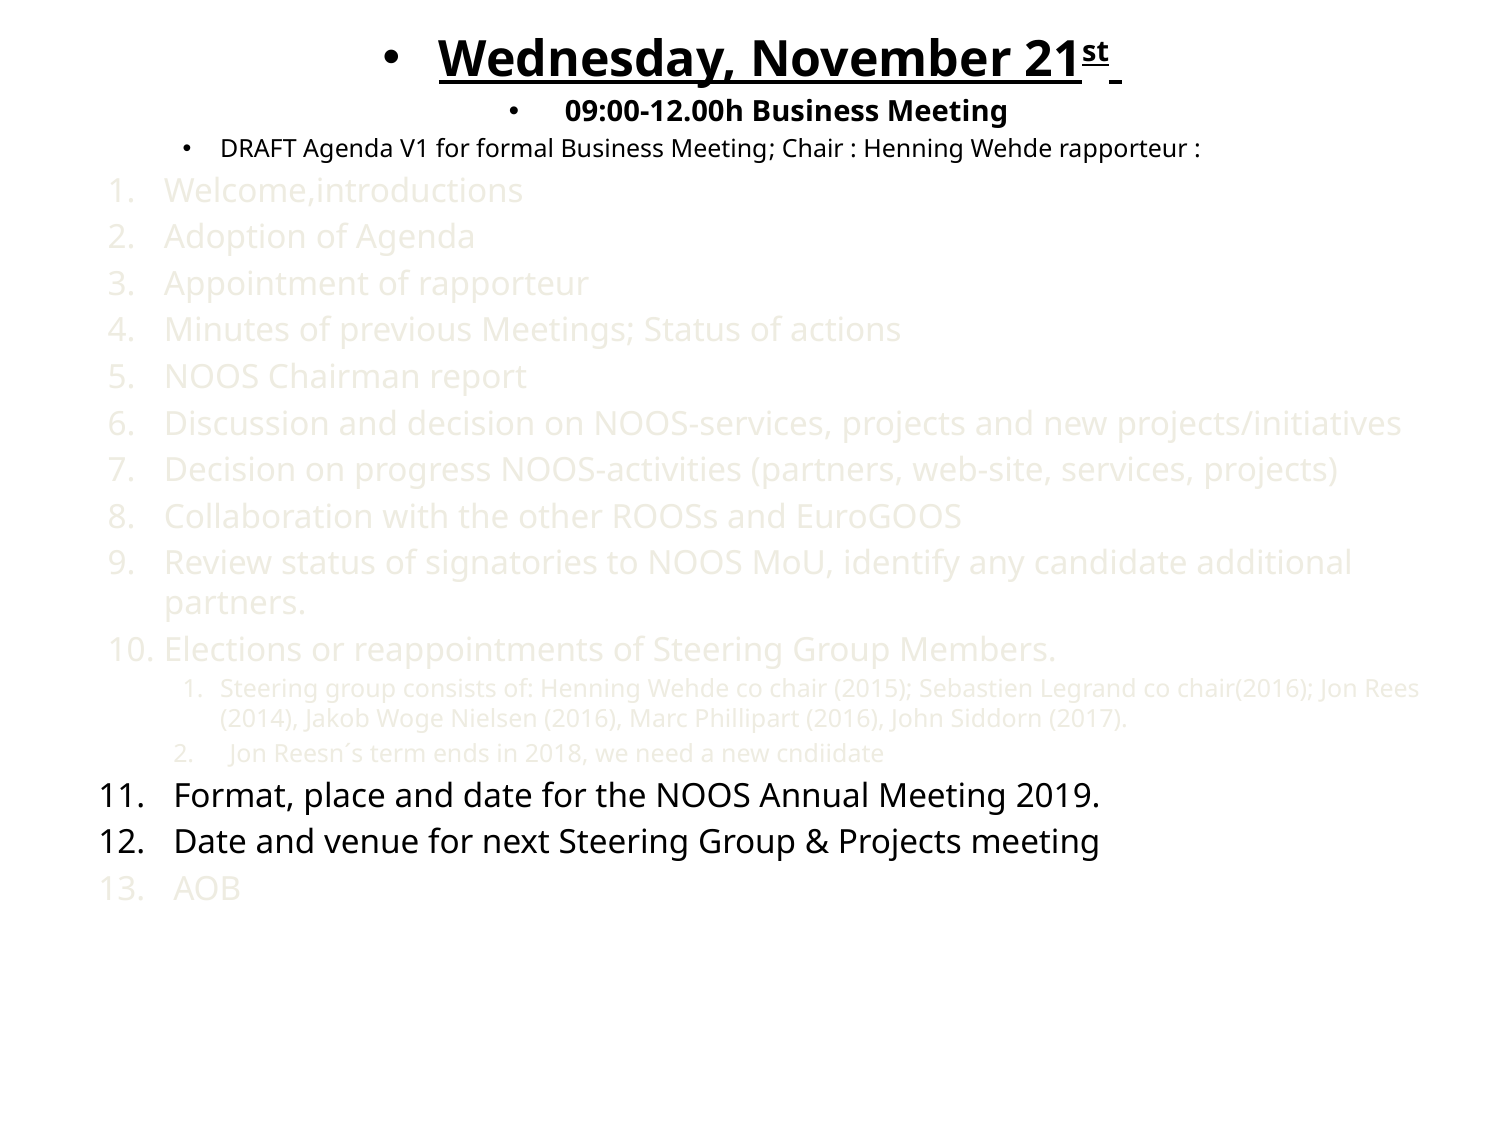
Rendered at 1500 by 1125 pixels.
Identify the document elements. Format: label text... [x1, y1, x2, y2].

list Wednesday, November 21st 09:00-12.00h Business Meeting DRAFT Agenda V1 for formal Business Meeting; Chair : Henning Wehde rapporteur : Welcome,introductions Adoption of Agenda Appointment of rapporteur Minutes of previous Meetings; Status of actions NOOS Chairman report Discussion and decision on NOOS-services, projects and new projects/initiatives Decision on progress NOOS-activities (partners, web-site, services, projects) Collaboration with the other ROOSs and EuroGOOS Review status of signatories to NOOS MoU, identify any candidate additional partners. Elections or reappointments of Steering Group Members. Steering group consists of: Henning Wehde co chair (2015); Sebastien Legrand co chair(2016); Jon Rees (2014), Jakob Woge Nielsen (2016), Marc Phillipart (2016), John Siddorn (2017). Jon Reesn´s term ends in 2018, we need a new cndiidate Format, place and date for the NOOS Annual Meeting 2019. Date and venue for next Steering Group & Projects meeting AOB [17, 19, 1500, 965]
